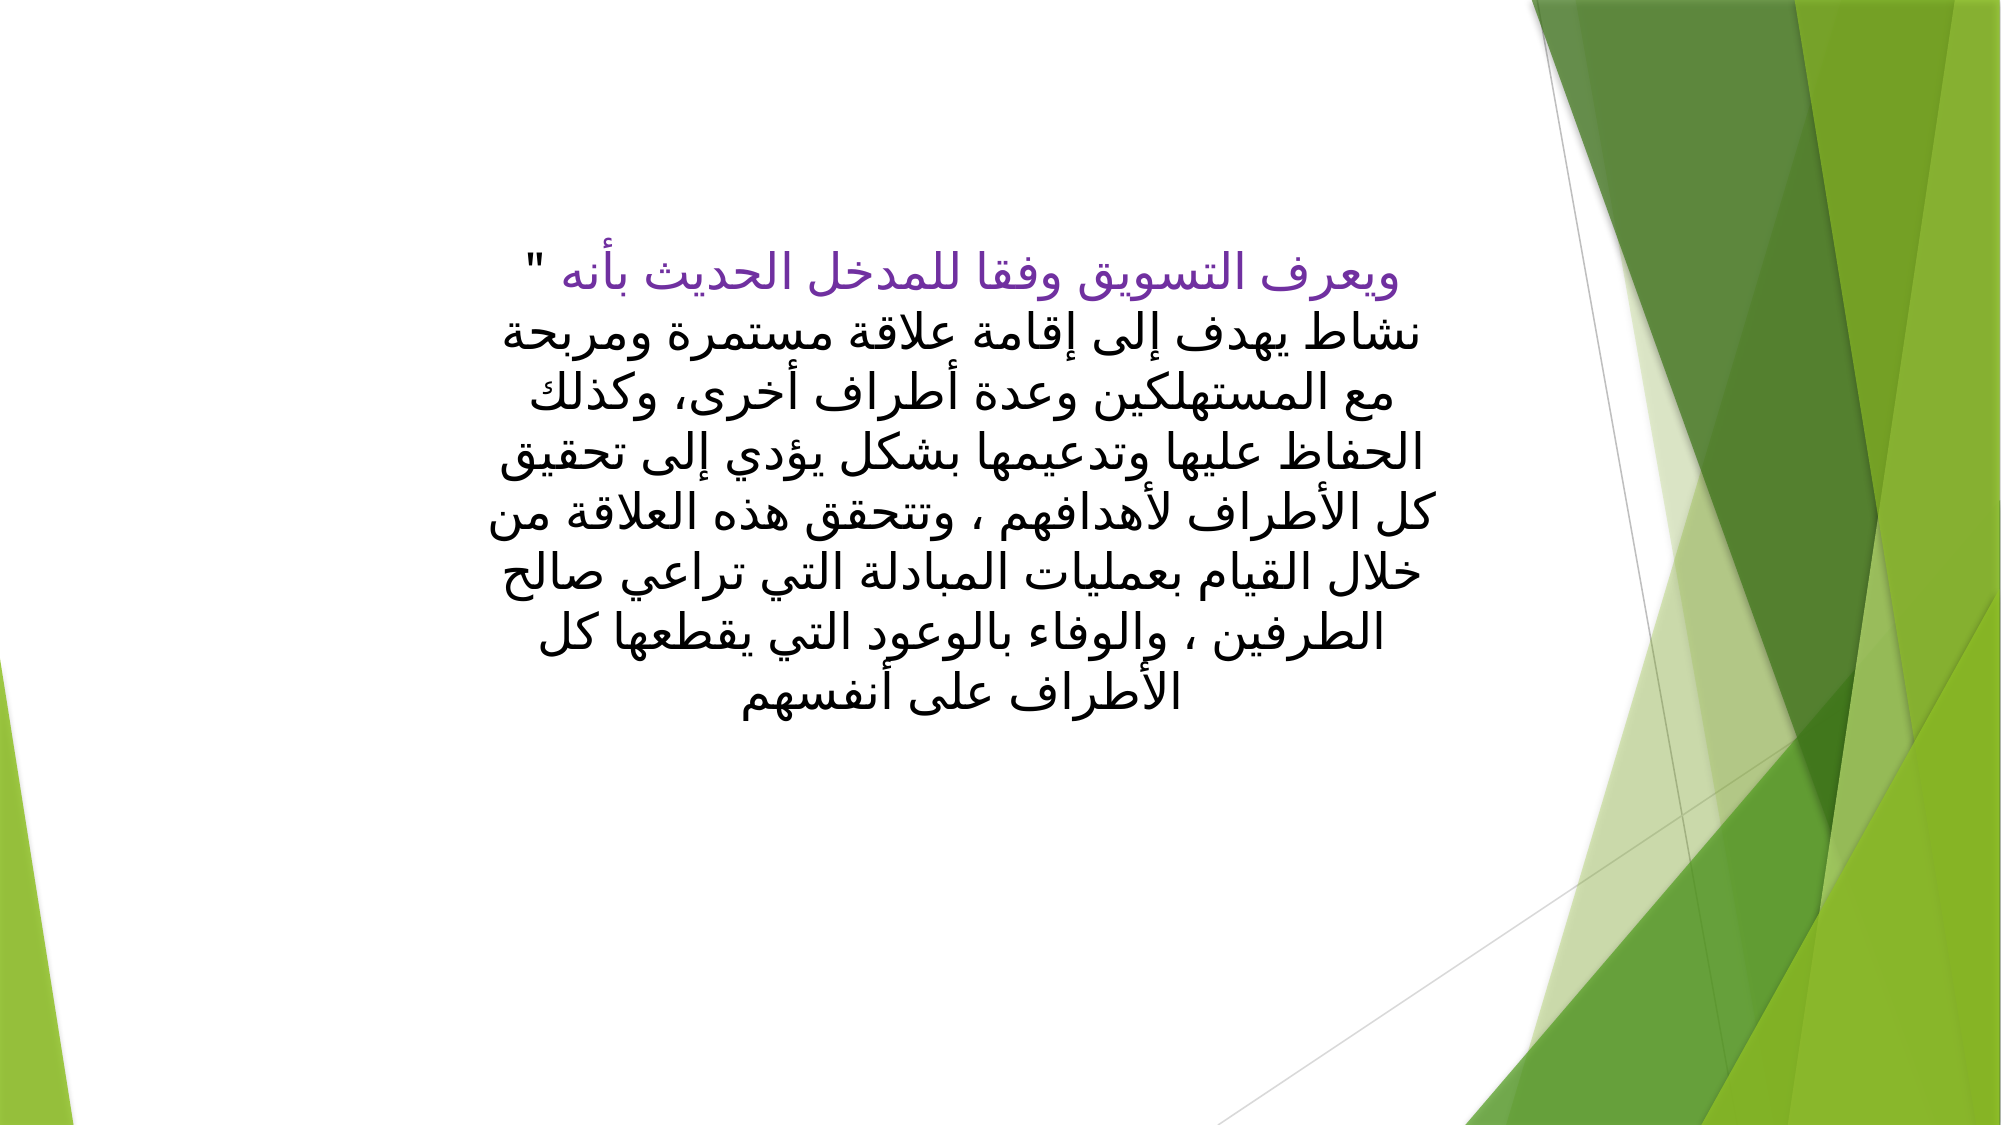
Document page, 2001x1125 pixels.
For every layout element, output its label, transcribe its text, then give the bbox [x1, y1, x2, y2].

text_box ويعرف التسويق وفقا للمدخل الحديث بأنه " نشاط يهدف إلى إقامة علاقة مستمرة ومربحة مع المستهلكين وعدة أطراف أخرى، وكذلك الحفاظ عليها وتدعيمها بشكل يؤدي إلى تحقيق كل الأطراف لأهدافهم ، وتتحقق هذه العلاقة من خلال القيام بعمليات المبادلة التي تراعي صالح الطرفين ، والوفاء بالوعود التي يقطعها كل الأطراف على أنفسهم [462, 232, 1463, 727]
